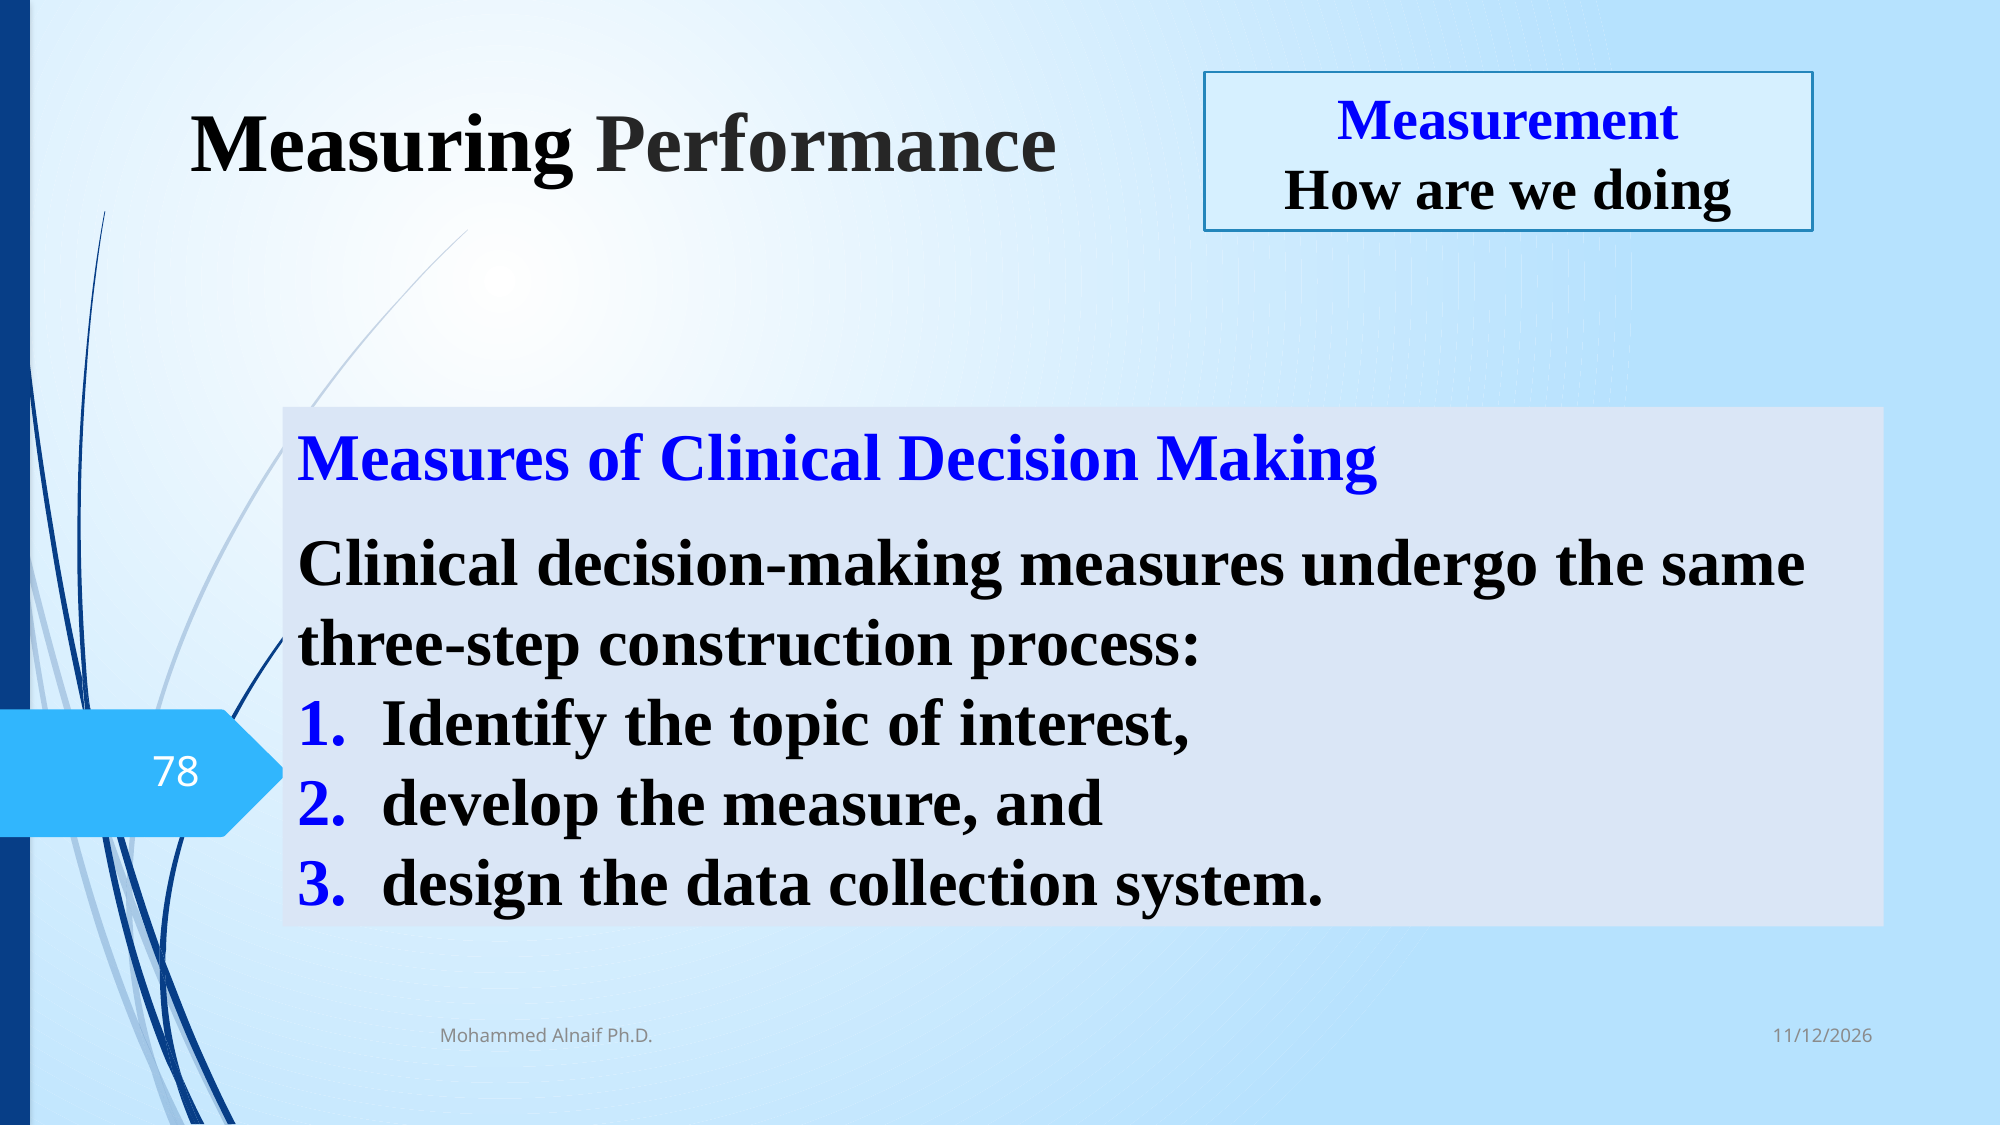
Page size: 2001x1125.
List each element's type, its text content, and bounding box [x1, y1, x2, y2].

slide_number 78 [87, 743, 216, 803]
text_box Measurement How are we doing [1203, 71, 1814, 232]
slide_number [1699, 1005, 1888, 1067]
subtitle [77, 218, 1952, 1125]
title Measuring Performance [175, 42, 1122, 197]
text_box Measures of Clinical Decision Making Clinical decision-making measures undergo the same three-step construction process: Identify the topic of interest, develop the measure, and design the data collection system. [282, 406, 1884, 927]
footer Mohammed Alnaif Ph.D. [424, 1006, 1675, 1067]
